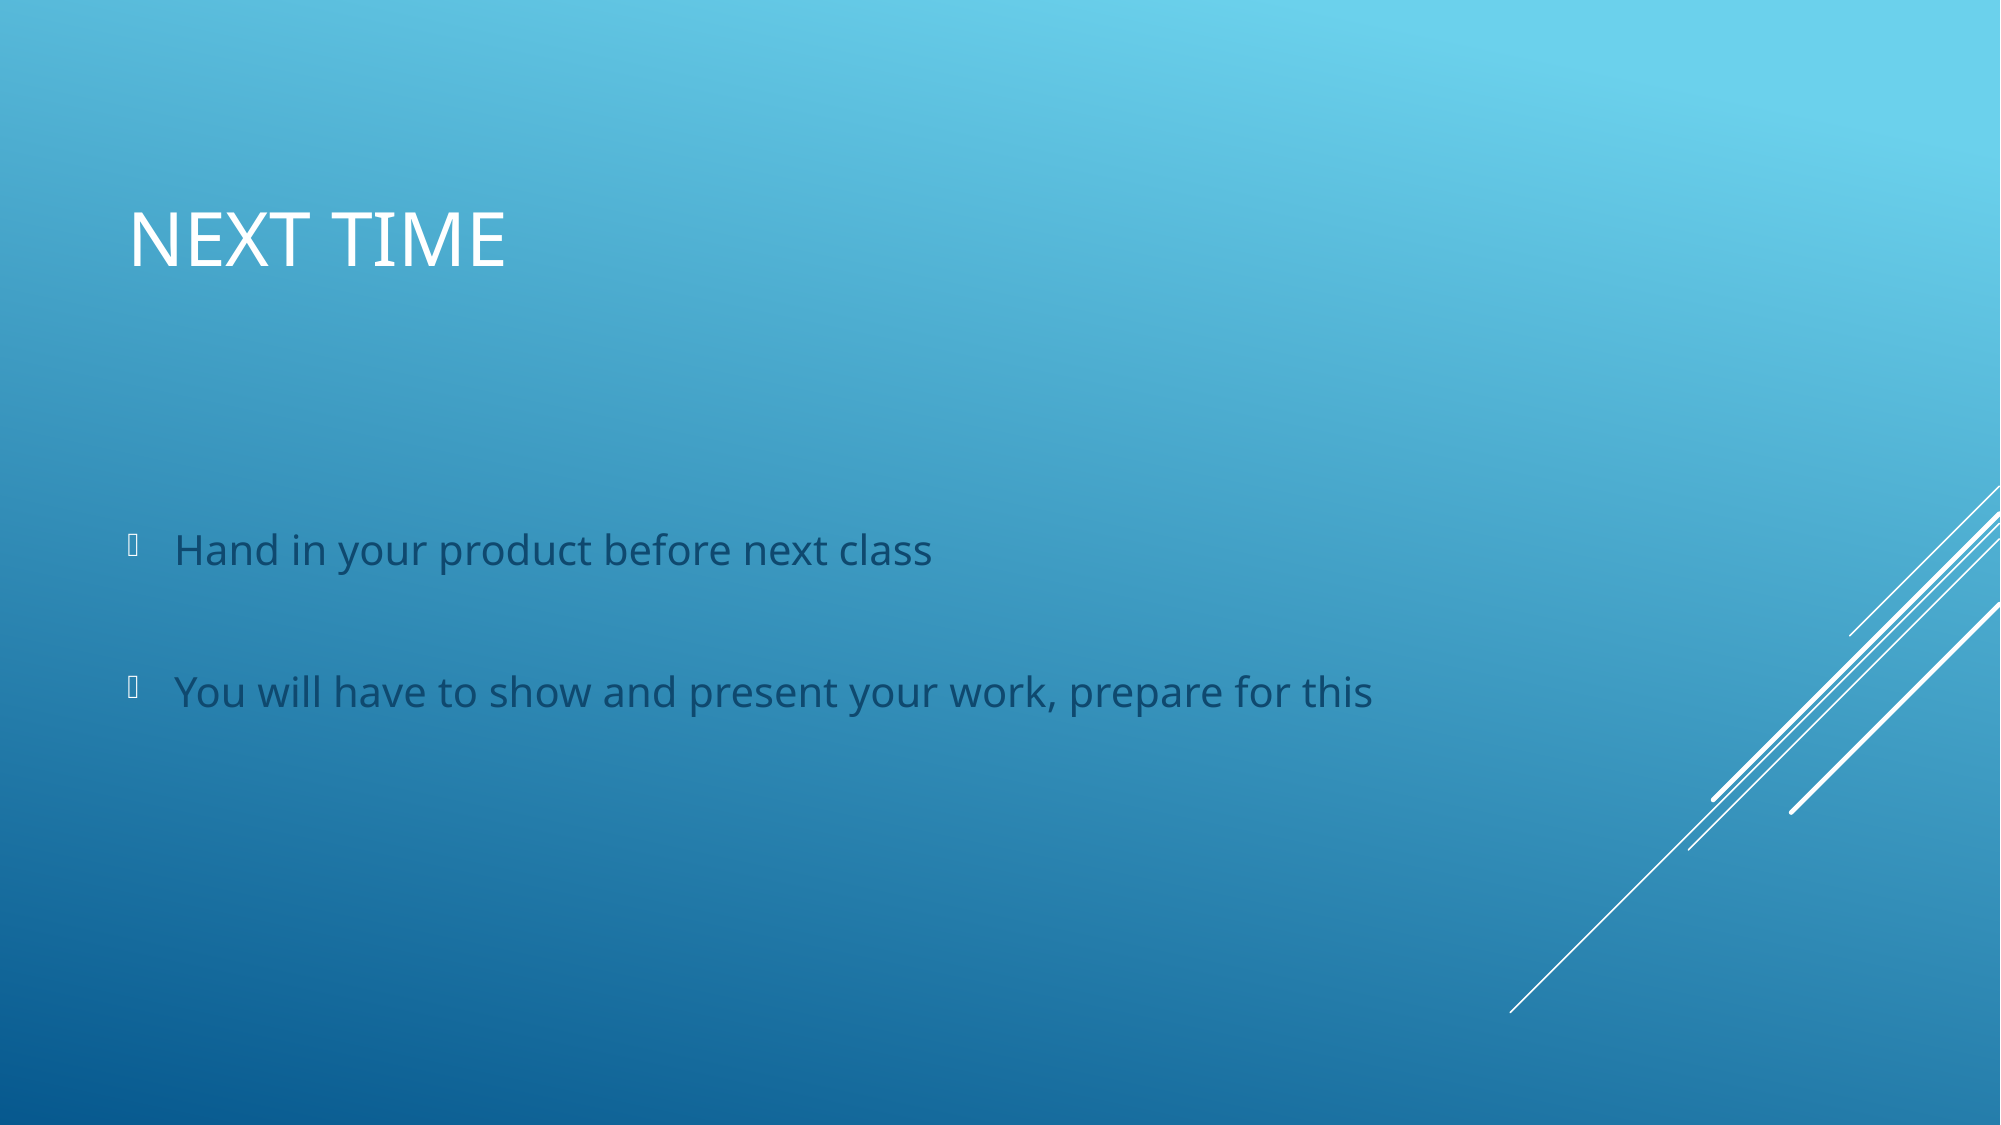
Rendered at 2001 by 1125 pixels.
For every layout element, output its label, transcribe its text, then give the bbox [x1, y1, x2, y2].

list Hand in your product before next class You will have to show and present your work, prepare for this [112, 429, 1513, 1023]
title Next time [112, 112, 1513, 360]
